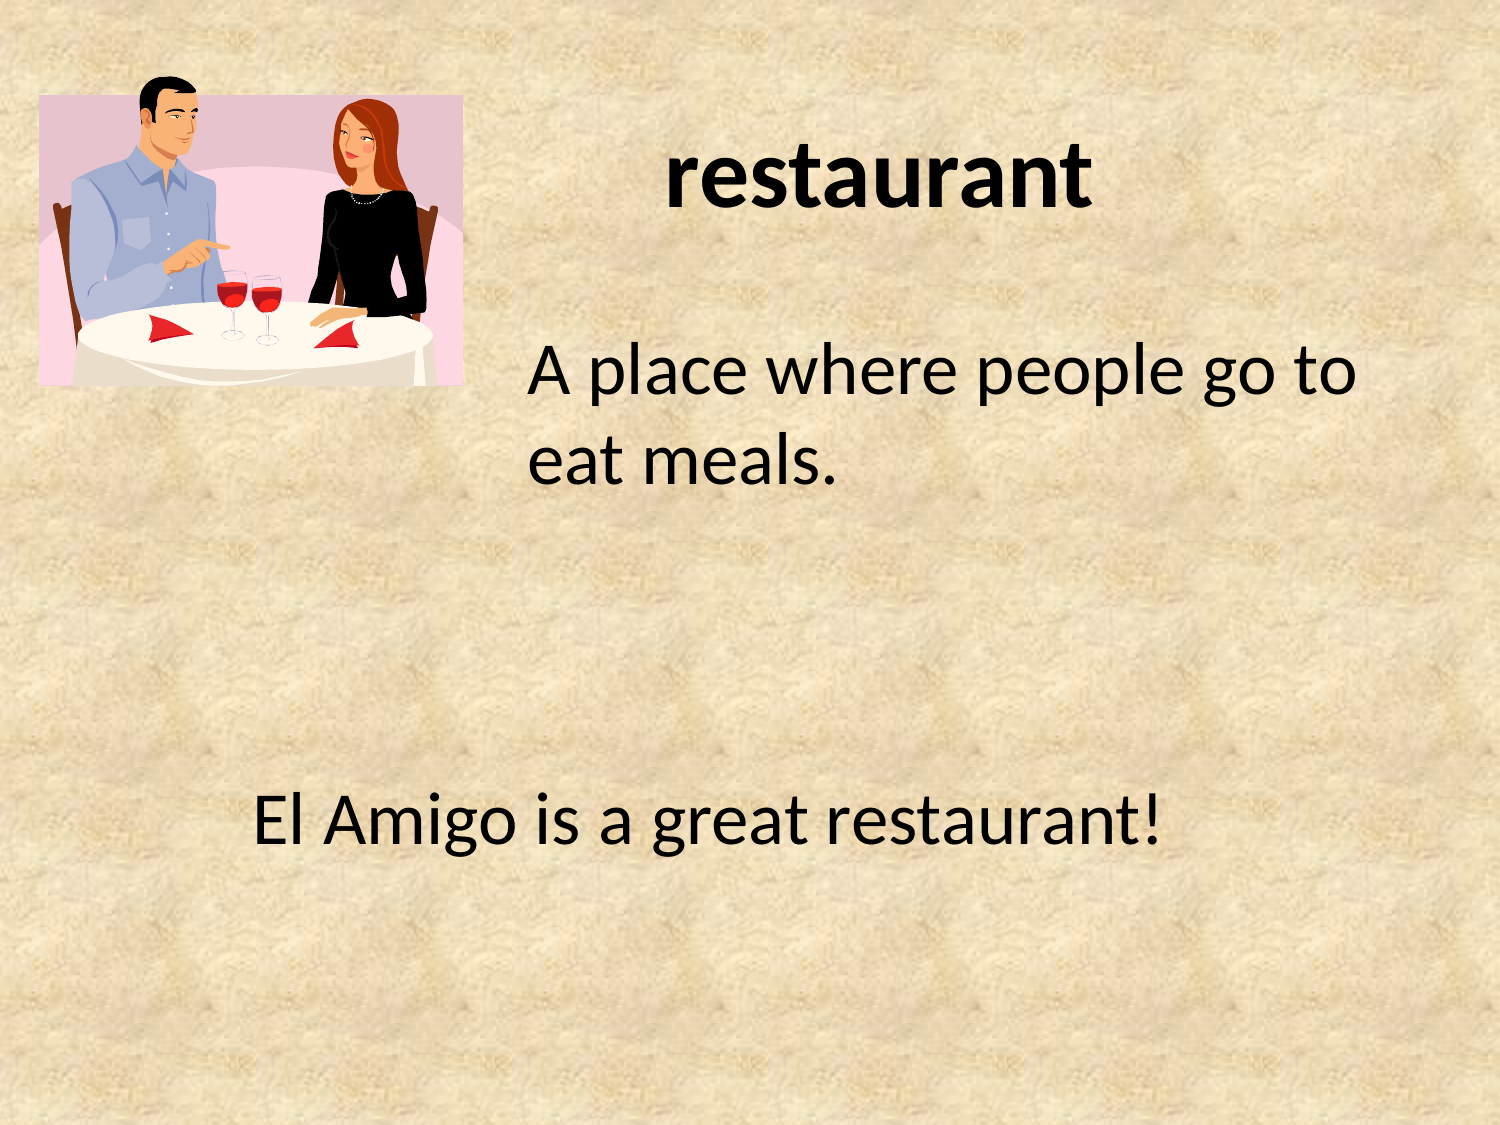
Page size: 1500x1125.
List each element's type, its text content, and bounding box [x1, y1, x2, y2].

text_box A place where people go to eat meals. [512, 312, 1413, 508]
picture [0, 0, 1500, 1125]
text_box El Amigo is a great restaurant! [237, 762, 1300, 868]
text_box restaurant [649, 99, 1400, 235]
